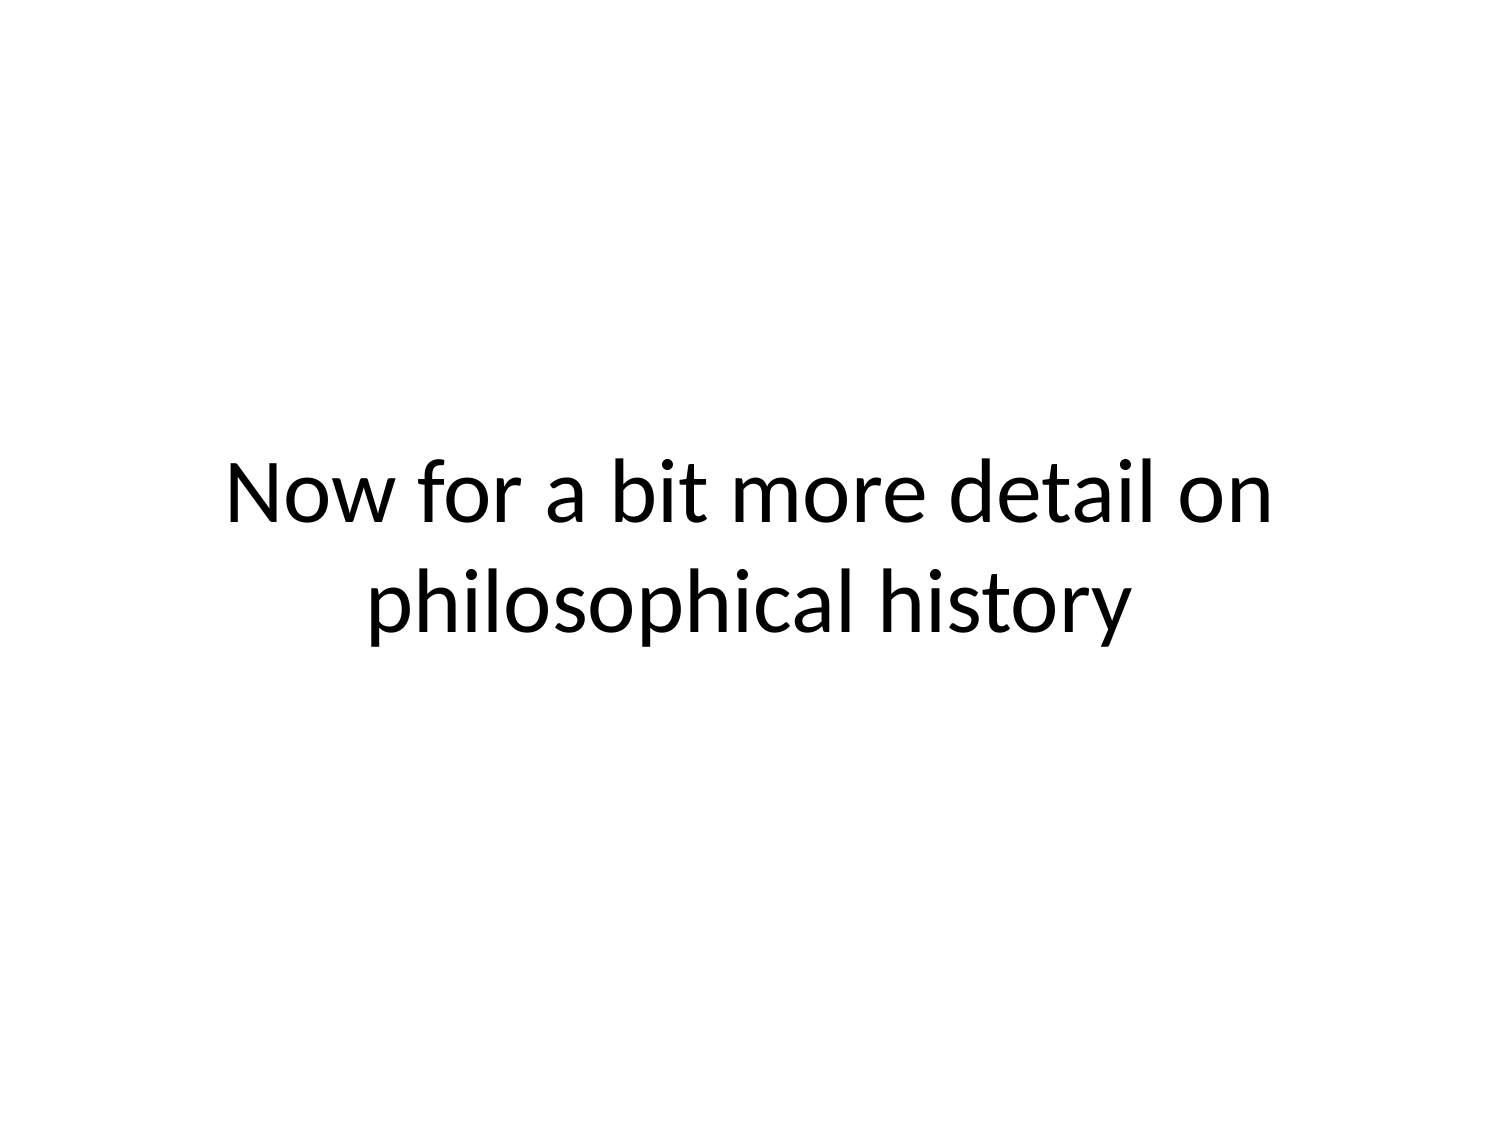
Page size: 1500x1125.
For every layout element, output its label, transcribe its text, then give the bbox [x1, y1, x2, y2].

title Now for a bit more detail on philosophical history [74, 44, 1426, 1038]
